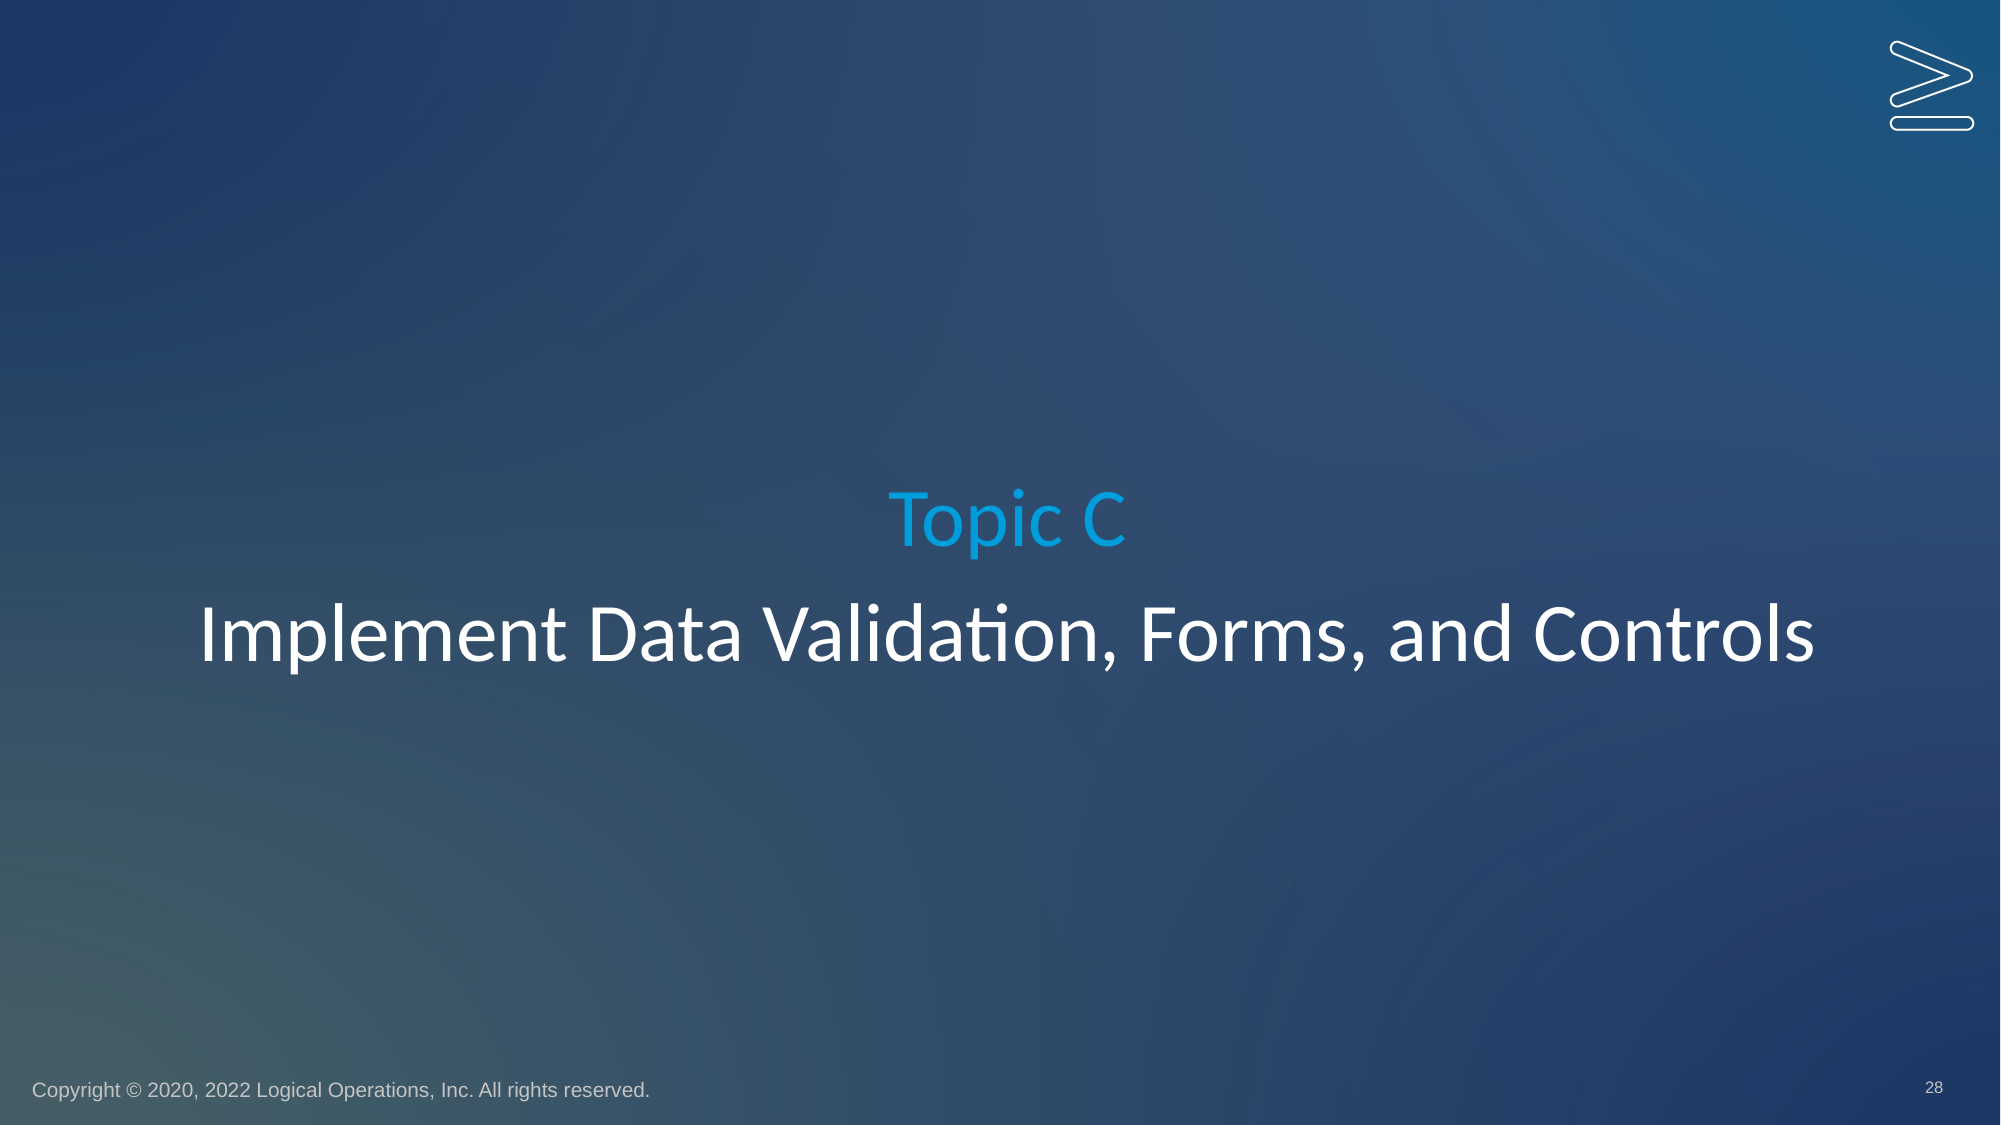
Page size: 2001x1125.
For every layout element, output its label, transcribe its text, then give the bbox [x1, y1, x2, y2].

picture [0, 0, 2001, 1125]
slide_number 28 [1491, 1057, 1959, 1118]
title Implement Data Validation, Forms, and Controls [157, 571, 1858, 795]
list Topic C [157, 324, 1858, 571]
